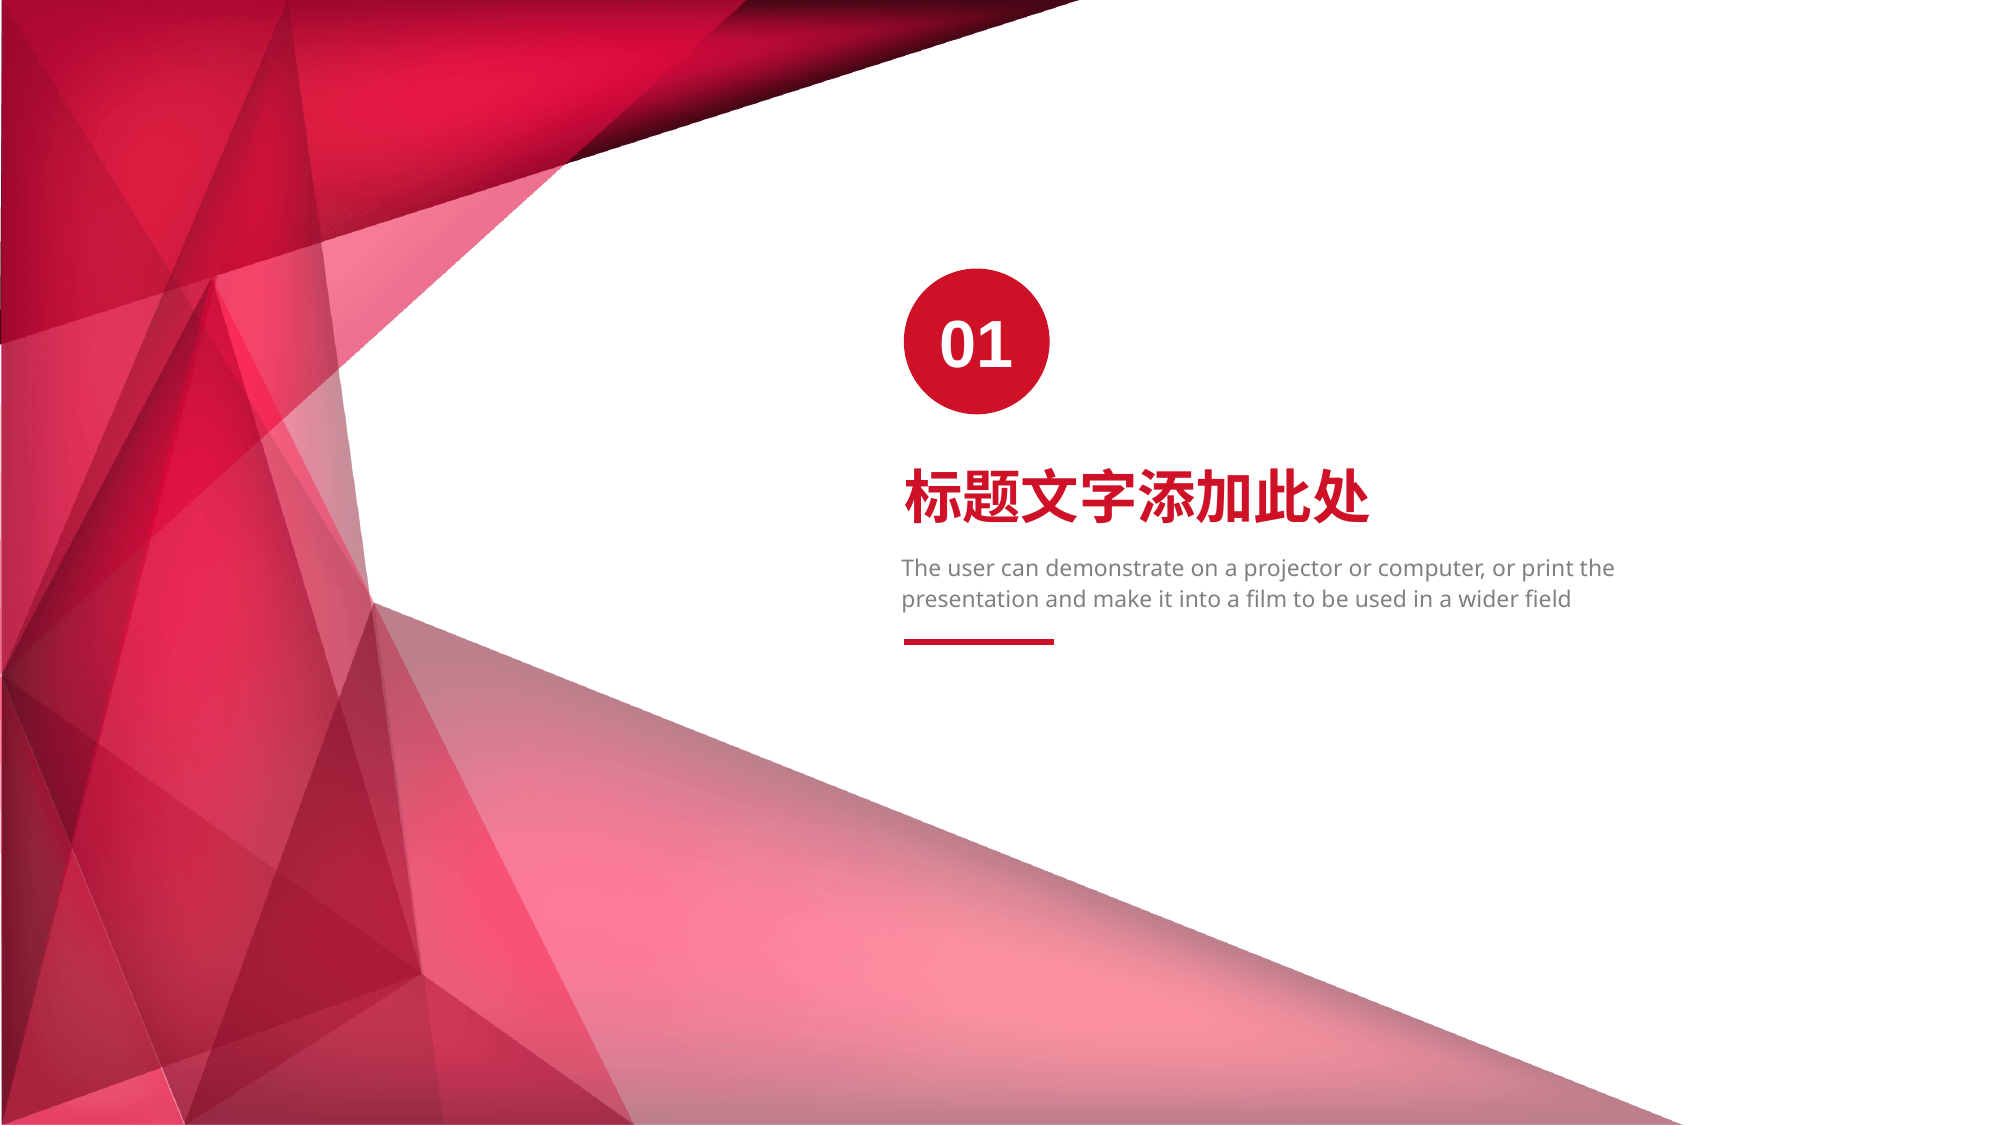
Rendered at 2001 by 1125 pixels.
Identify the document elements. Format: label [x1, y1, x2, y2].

text_box [903, 268, 1050, 415]
picture [0, 0, 1683, 1125]
text_box [886, 452, 1717, 642]
